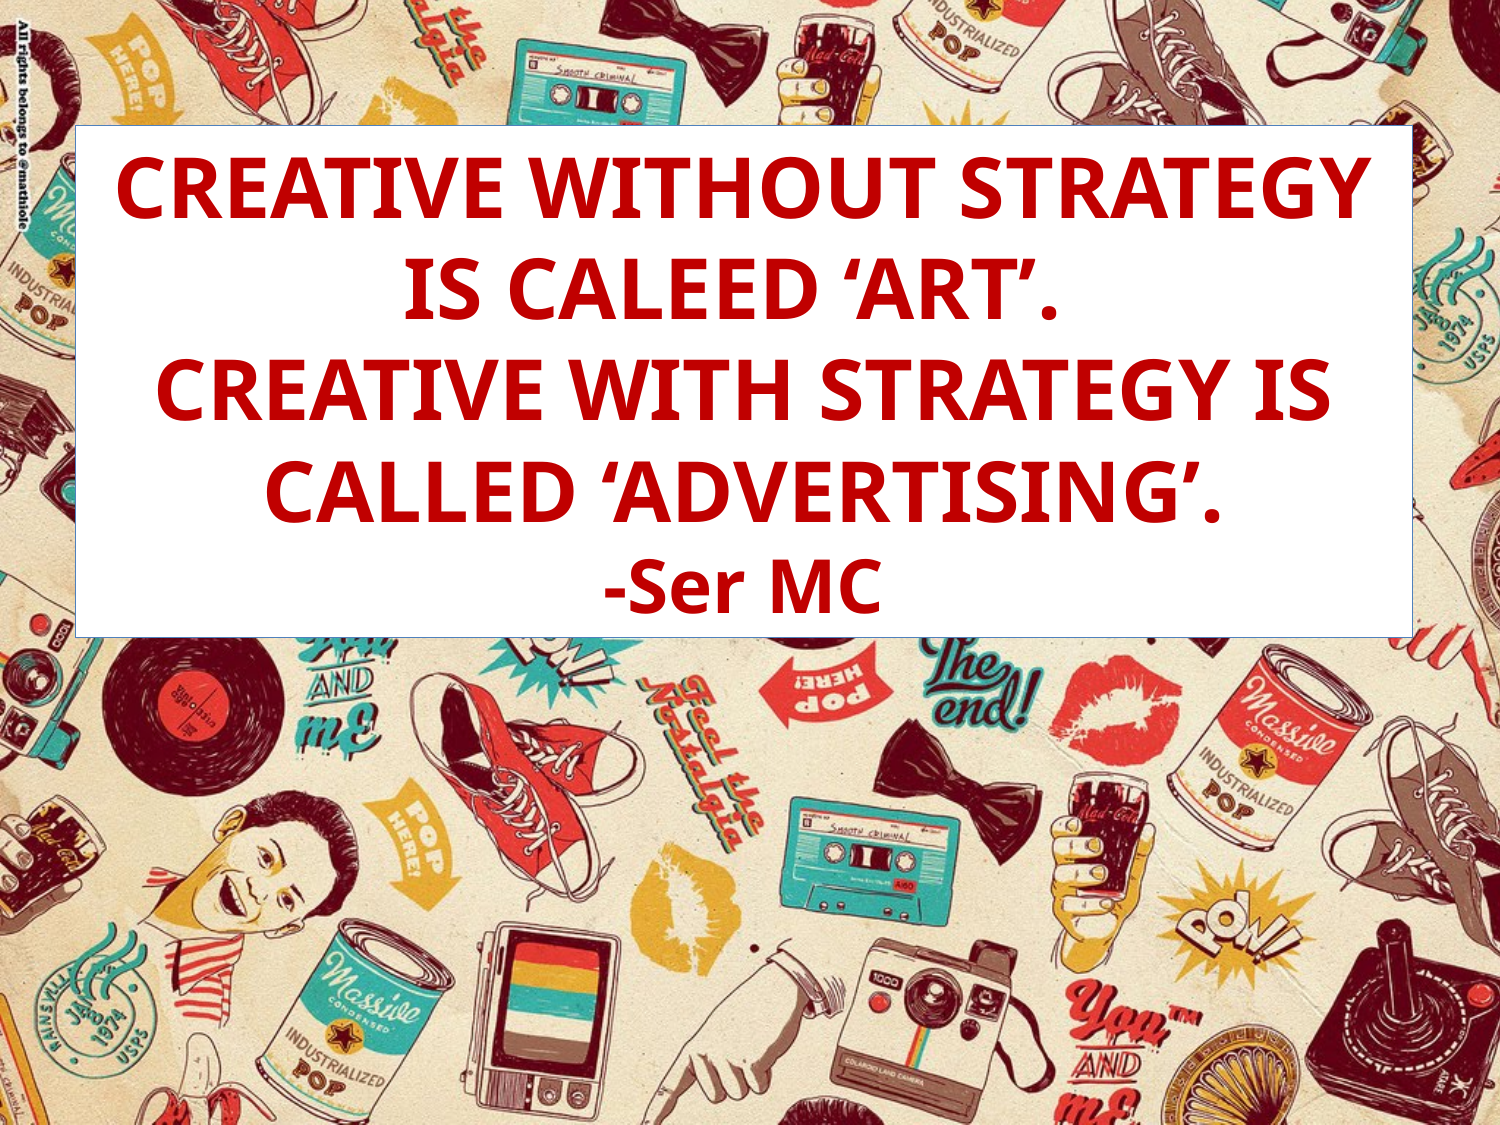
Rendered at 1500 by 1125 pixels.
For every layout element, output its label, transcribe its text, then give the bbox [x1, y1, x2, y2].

picture [0, 0, 1500, 1125]
title CREATIVE WITHOUT STRATEGY IS CALEED ‘ART’. CREATIVE WITH STRATEGY IS CALLED ‘ADVERTISING’. -Ser MC [75, 125, 1413, 638]
